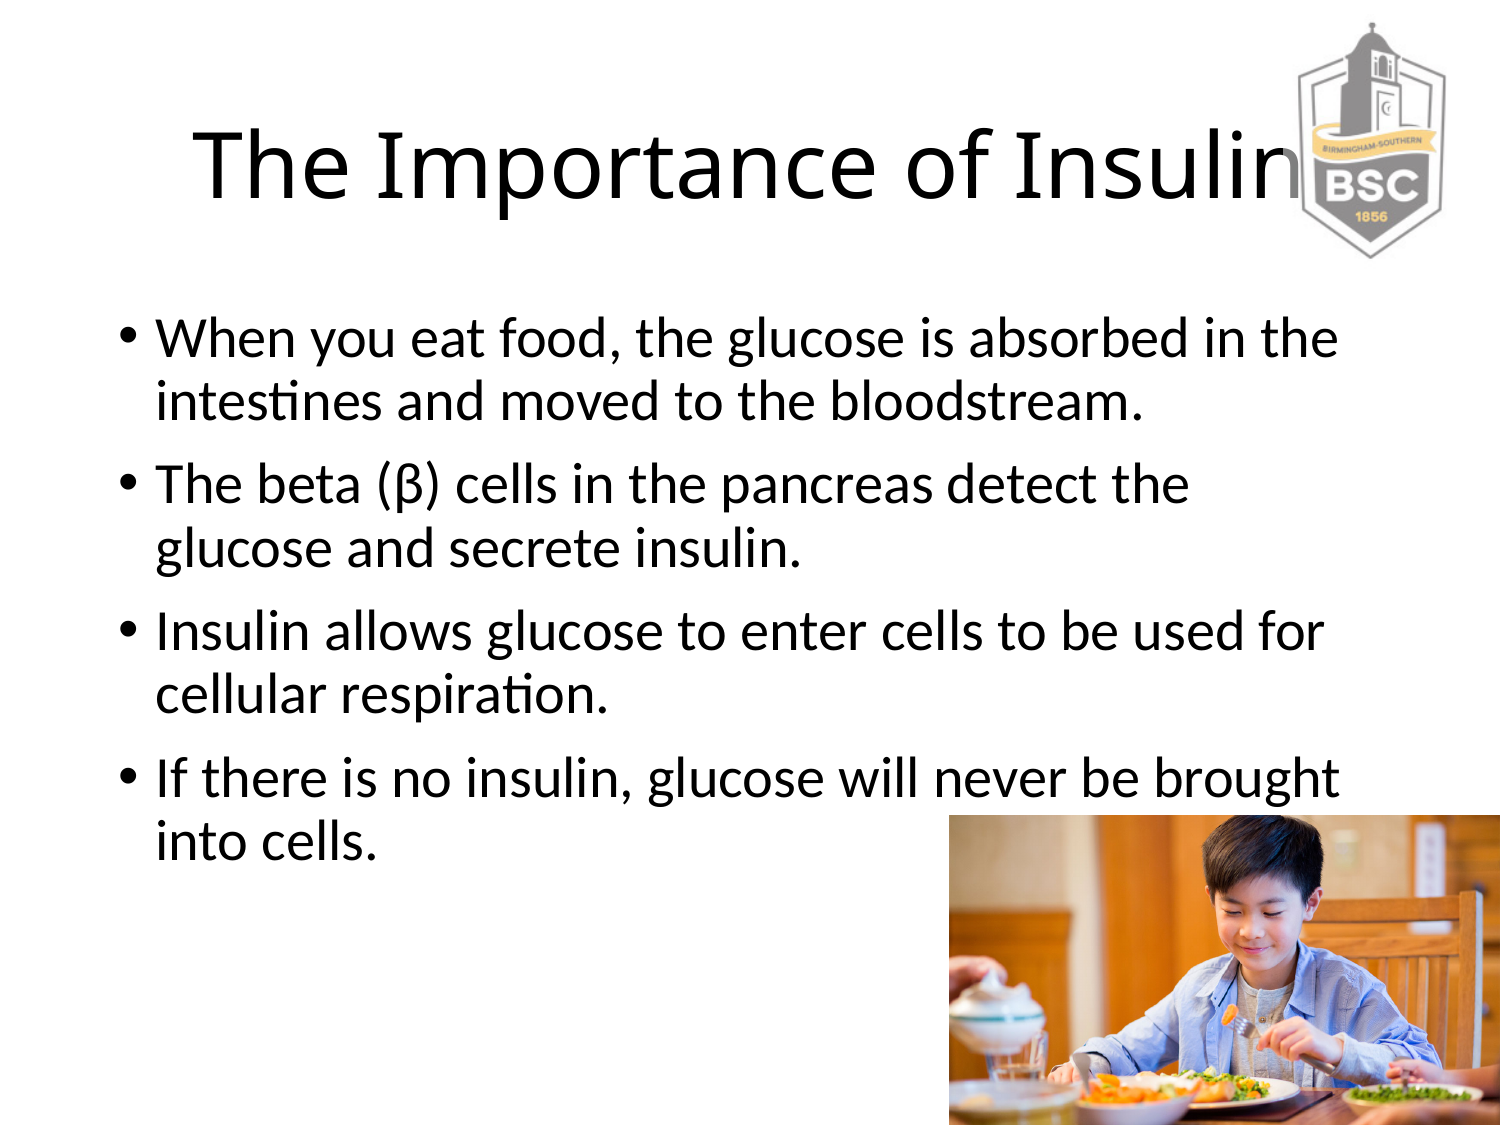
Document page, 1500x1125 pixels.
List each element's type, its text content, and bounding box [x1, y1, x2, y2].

title The Importance of Insulin [103, 59, 1397, 278]
picture [949, 815, 1500, 1125]
picture [1283, 14, 1461, 269]
list When you eat food, the glucose is absorbed in the intestines and moved to the bloodstream. The beta (β) cells in the pancreas detect the glucose and secrete insulin. Insulin allows glucose to enter cells to be used for cellular respiration. If there is no insulin, glucose will never be brought into cells. [103, 299, 1397, 1014]
